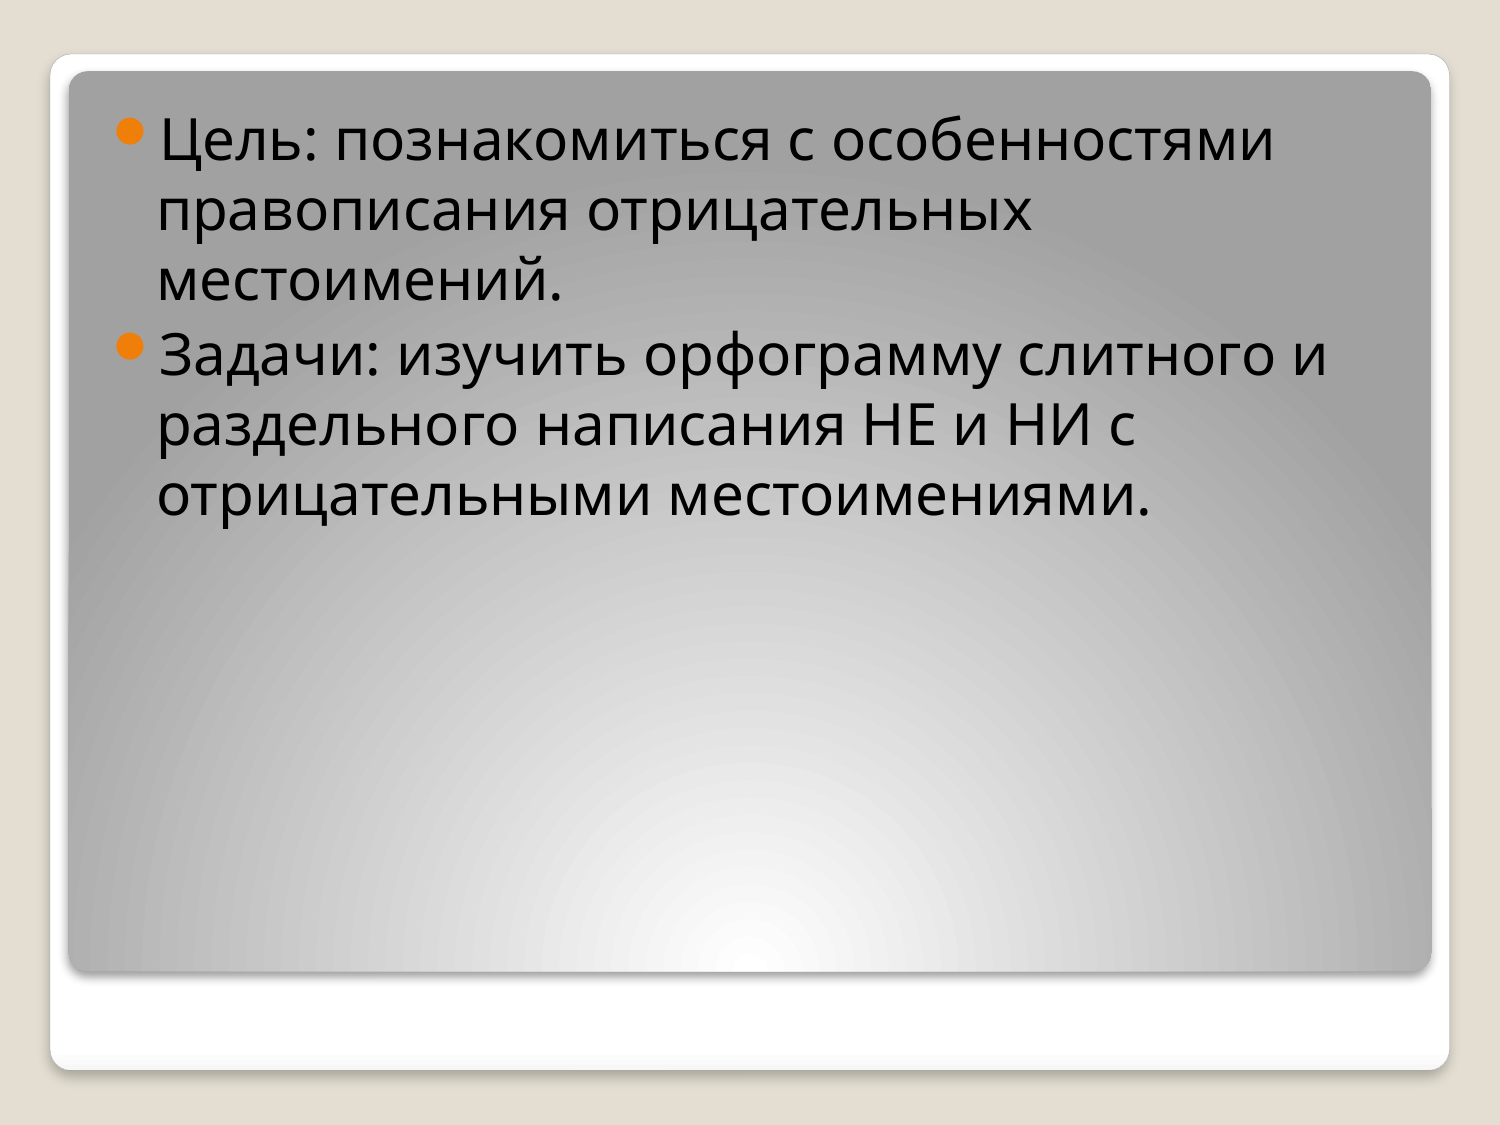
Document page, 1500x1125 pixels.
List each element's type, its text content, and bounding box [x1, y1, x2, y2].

list Цель: познакомиться с особенностями правописания отрицательных местоимений. Задачи: изучить орфограмму слитного и раздельного написания НЕ и НИ с отрицательными местоимениями. [82, 86, 1425, 774]
